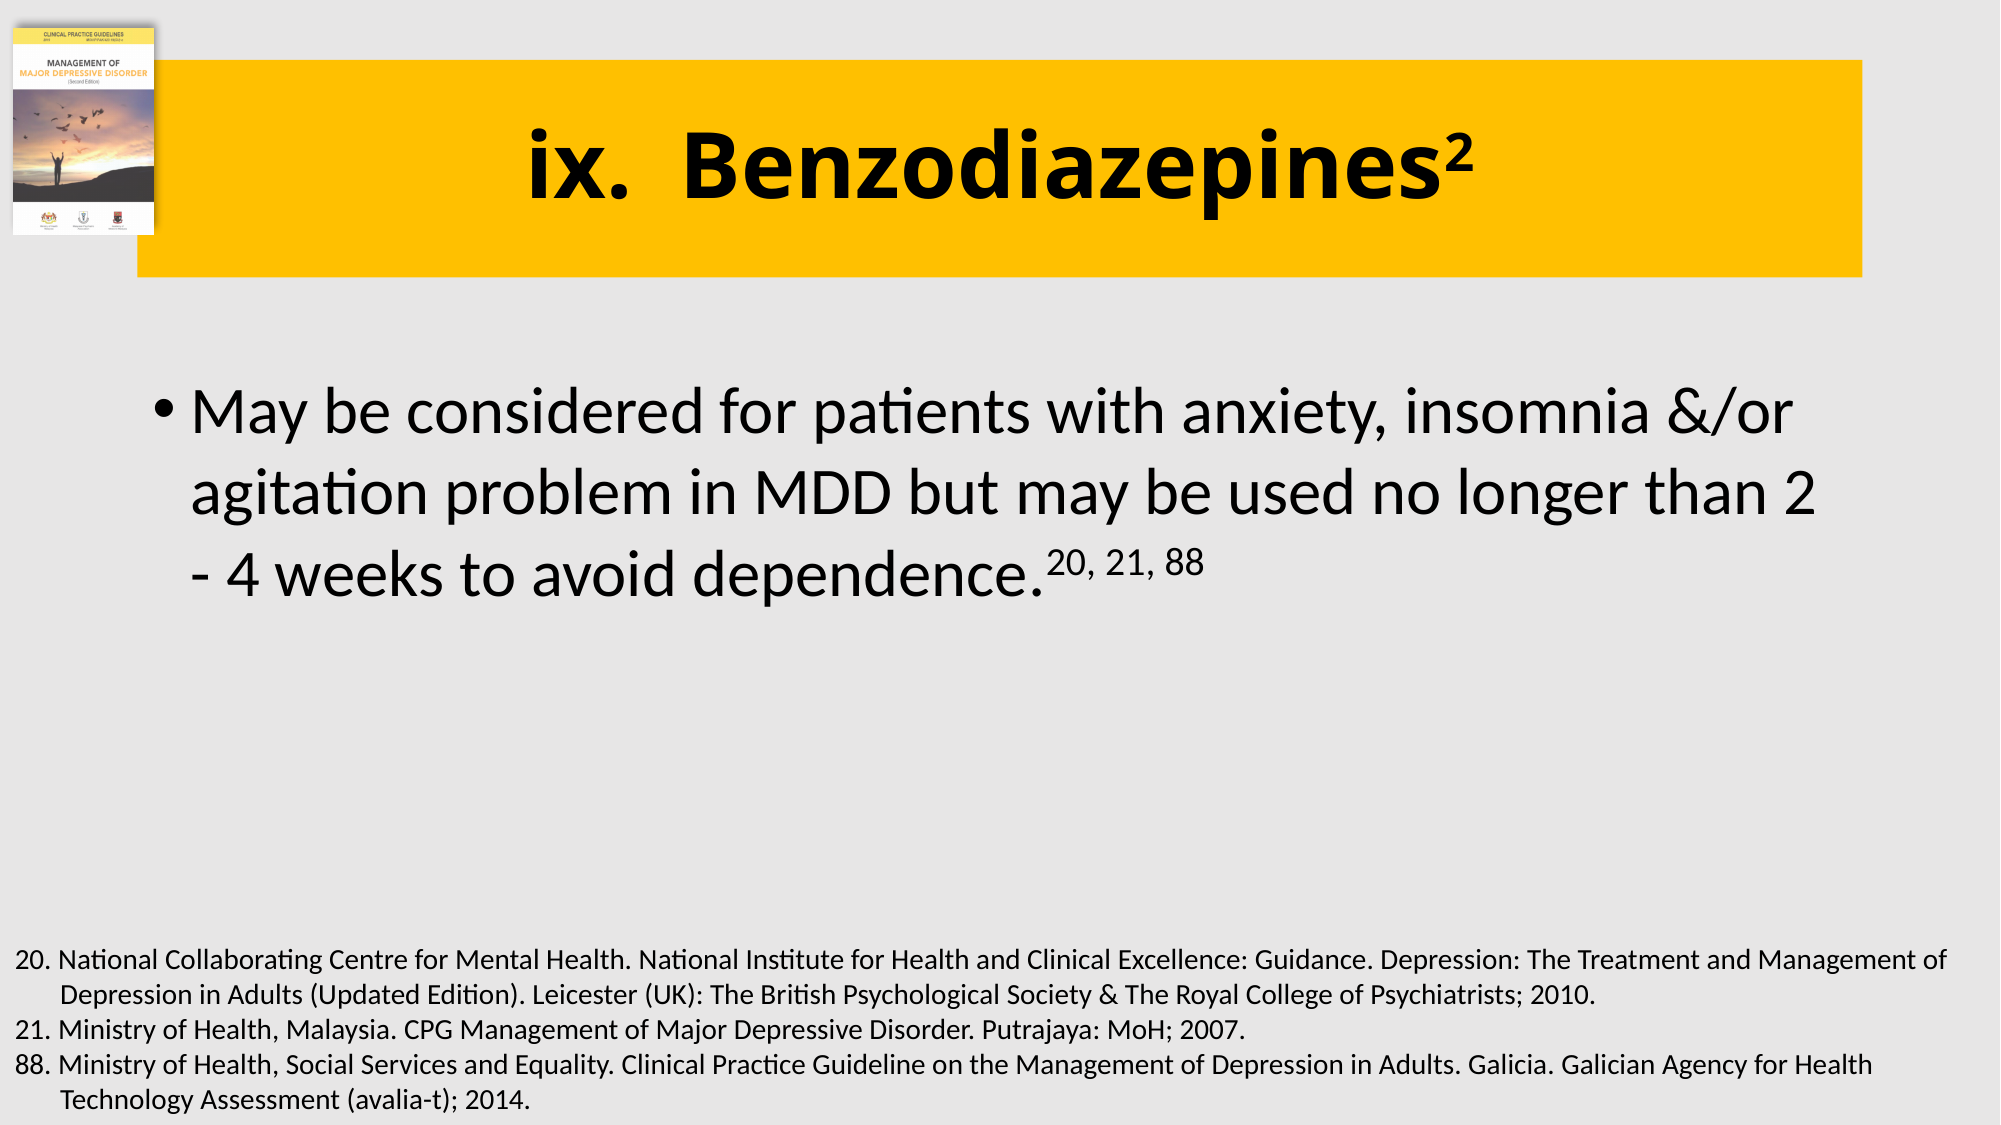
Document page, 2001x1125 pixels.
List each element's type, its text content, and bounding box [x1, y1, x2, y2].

list May be considered for patients with anxiety, insomnia &/or agitation problem in MDD but may be used no longer than 2 - 4 weeks to avoid dependence.20, 21, 88 [137, 277, 1863, 725]
text_box 20. National Collaborating Centre for Mental Health. National Institute for Health and Clinical Excellence: Guidance. Depression: The Treatment and Management of Depression in Adults (Updated Edition). Leicester (UK): The British Psychological Society & The Royal College of Psychiatrists; 2010. 21. Ministry of Health, Malaysia. CPG Management of Major Depressive Disorder. Putrajaya: MoH; 2007. 88. Ministry of Health, Social Services and Equality. Clinical Practice Guideline on the Management of Depression in Adults. Galicia. Galician Agency for Health Technology Assessment (avalia-t); 2014. [0, 933, 2000, 1123]
picture [13, 28, 154, 235]
title ix. Benzodiazepines2 [137, 59, 1863, 277]
